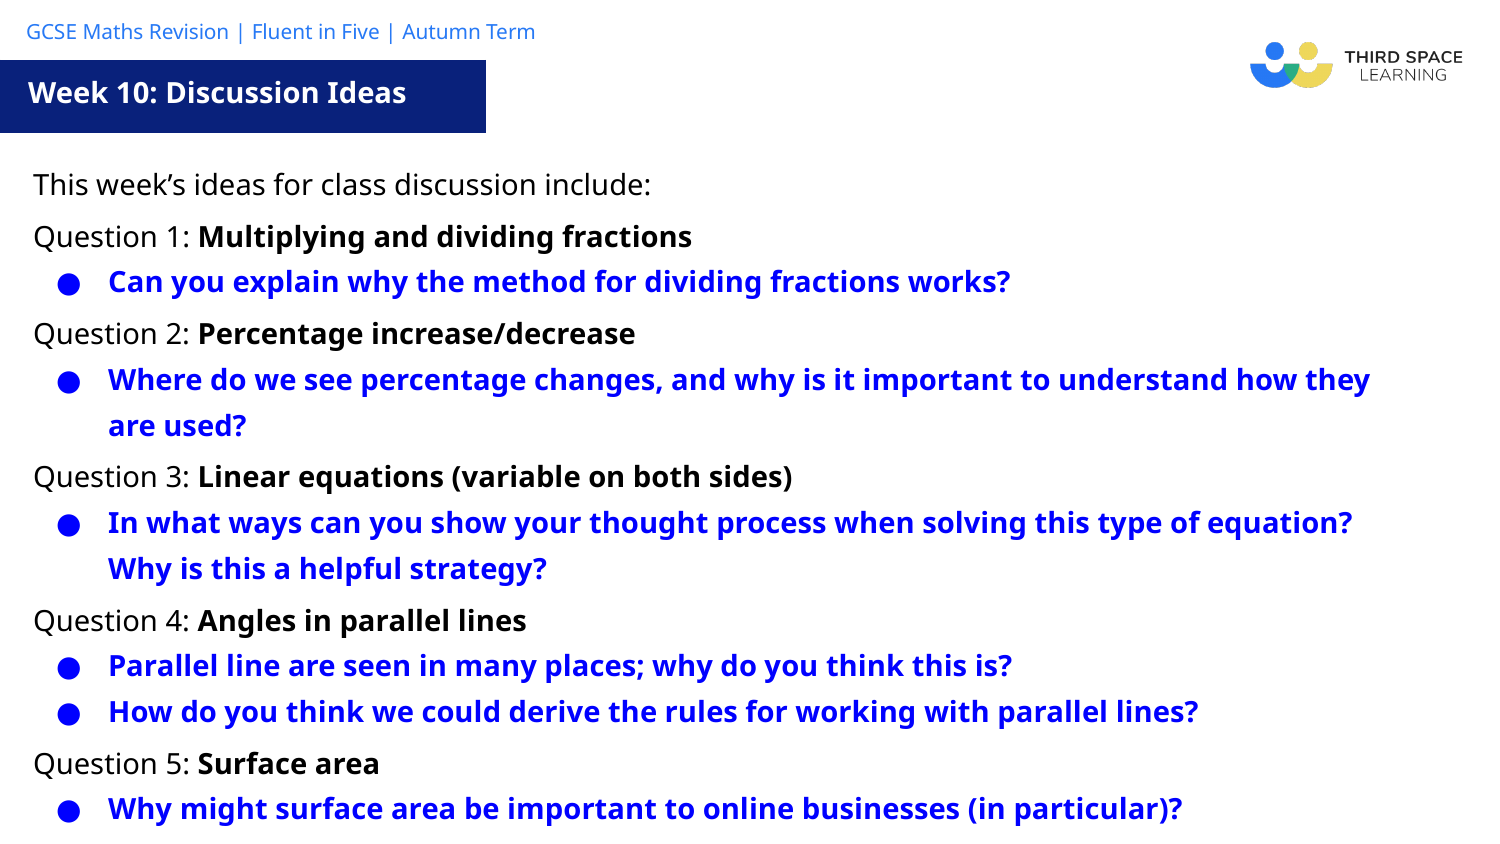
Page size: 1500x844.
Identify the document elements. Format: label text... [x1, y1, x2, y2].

table_header This week’s ideas for class discussion include: [29, 149, 1415, 206]
table_cell Question 1: Multiplying and dividing fractions Can you explain why the method for dividing fractions works? [29, 208, 1415, 304]
picture [1250, 33, 1465, 99]
table_cell Question 3: Linear equations (variable on both sides) In what ways can you show your thought process when solving this type of equation? Why is this a helpful strategy? [29, 448, 1415, 590]
text_box Week 10: Discussion Ideas [13, 59, 442, 125]
table_cell Question 2: Percentage increase/decrease Where do we see percentage changes, and why is it important to understand how they are used? [29, 305, 1415, 447]
table_cell Question 4: Angles in parallel lines Parallel line are seen in many places; why do you think this is? How do you think we could derive the rules for working with parallel lines? [29, 591, 1415, 733]
table_cell Question 5: Surface area Why might surface area be important to online businesses (in particular)? [29, 735, 1415, 831]
